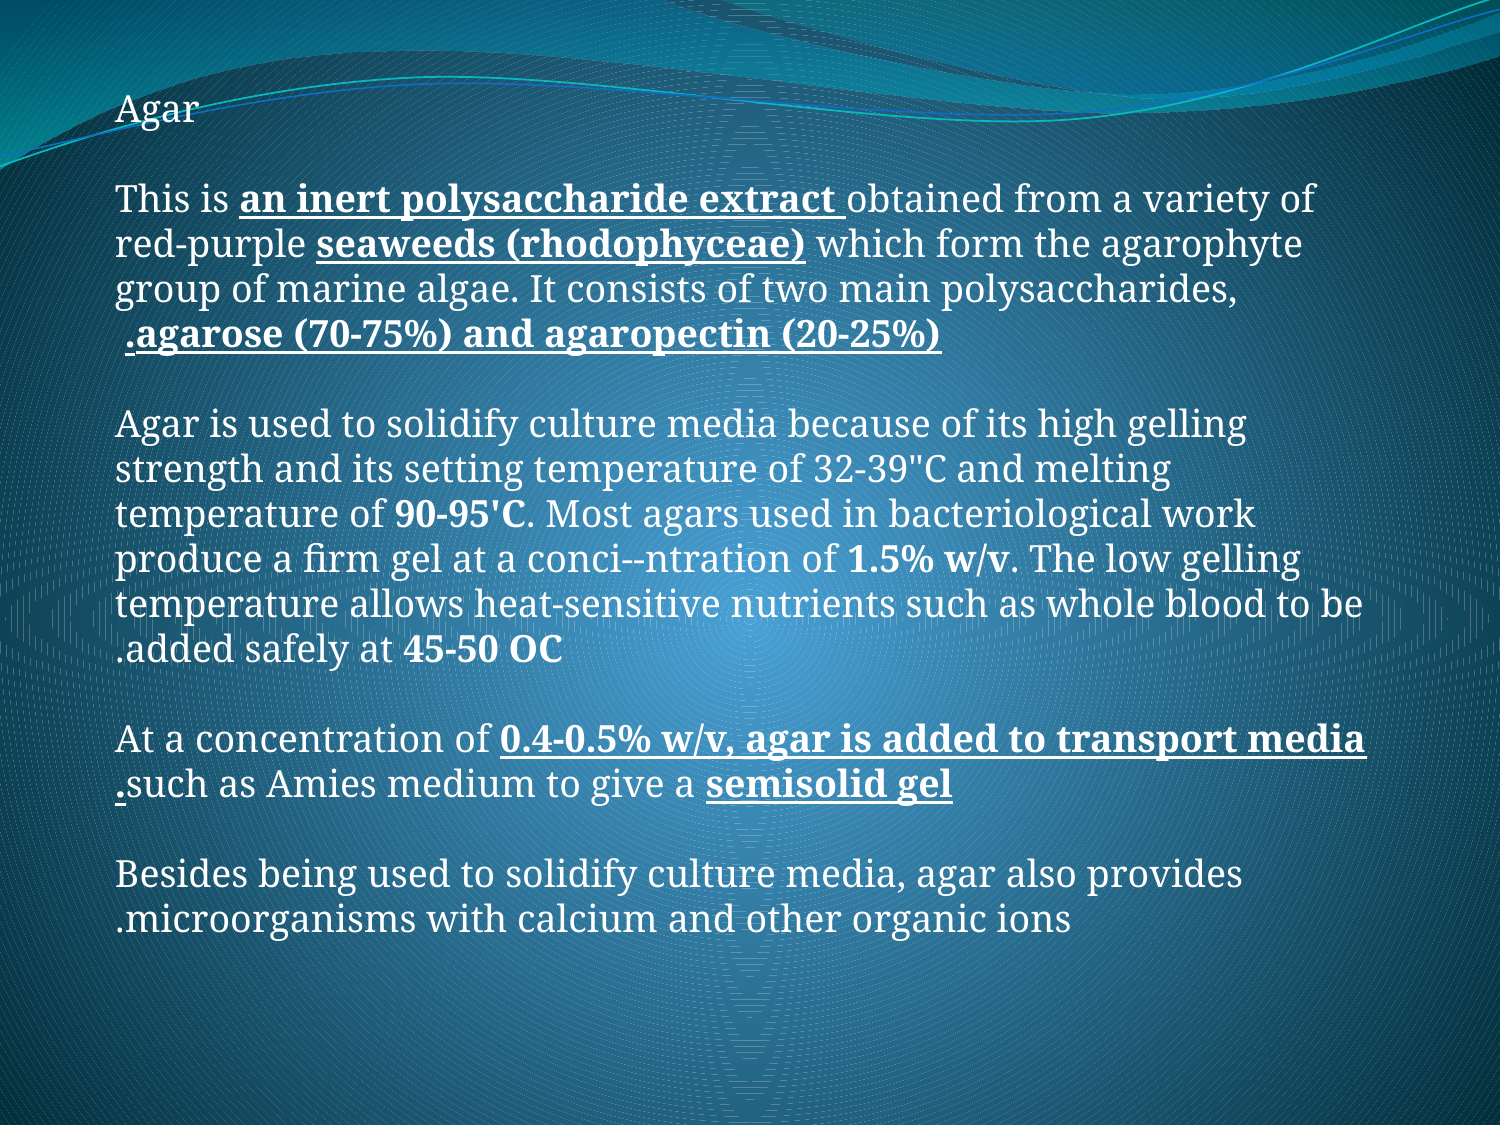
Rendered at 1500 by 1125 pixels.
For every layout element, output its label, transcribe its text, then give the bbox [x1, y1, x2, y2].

text_box [88, 101, 100, 163]
text_box Agar This is an inert polysaccharide extract obtained from a variety of red-purple seaweeds (rhodophyceae) which form the agarophyte group of marine algae. It consists of two main polysaccharides, agarose (70-75%) and agaropectin (20-25%). Agar is used to solidify culture media because of its high gelling strength and its setting temperature of 32-39"C and melting temperature of 90-95'C. Most agars used in bacteriological work produce a firm gel at a conci--ntration of 1.5% w/v. The low gelling temperature allows heat-sensitive nutrients such as whole blood to be added safely at 45-50 OC. At a concentration of 0.4-0.5% w/v, agar is added to transport media such as Amies medium to give a semisolid gel. Besides being used to solidify culture media, agar also provides microorganisms with calcium and other organic ions. [100, 78, 1388, 993]
